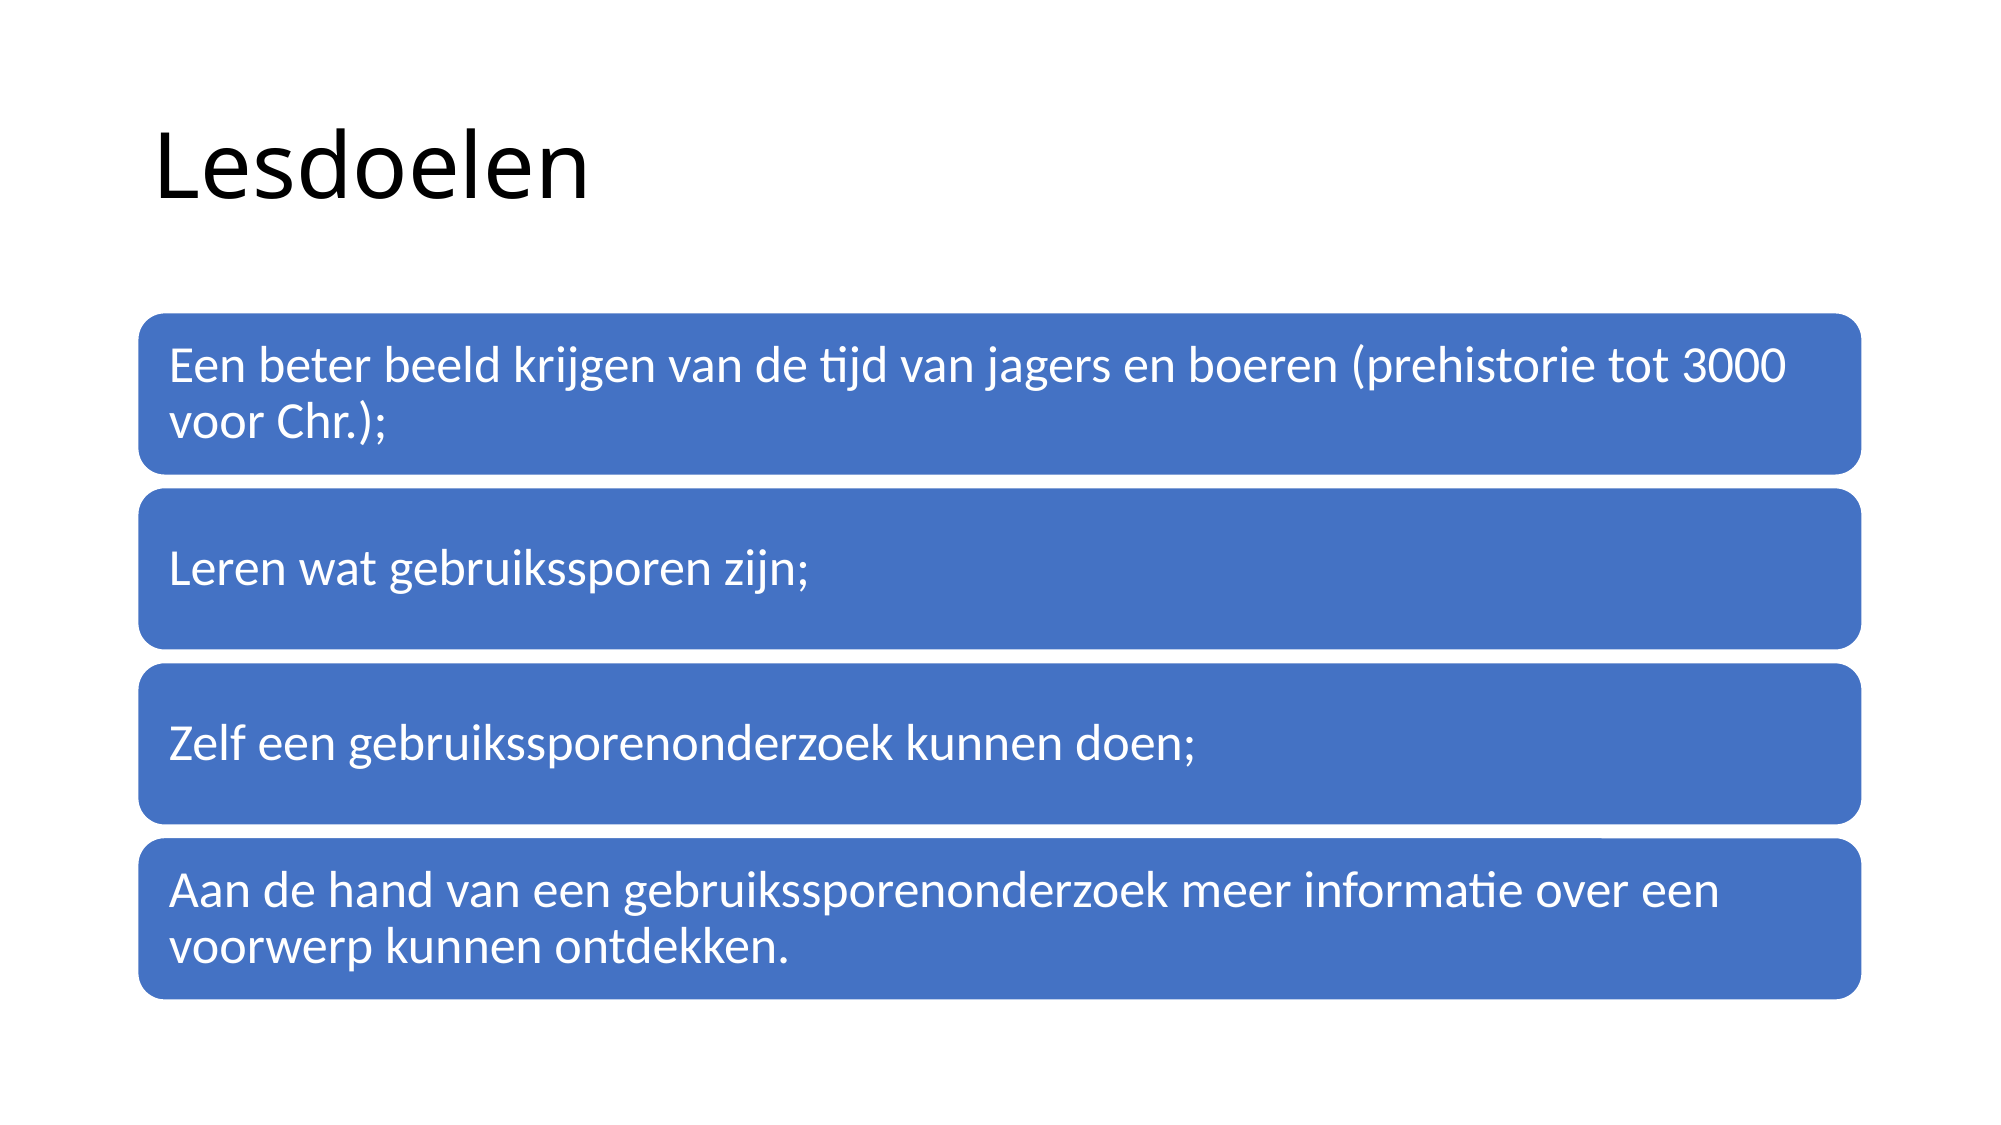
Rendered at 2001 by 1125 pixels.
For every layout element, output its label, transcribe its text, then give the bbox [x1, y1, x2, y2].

title Lesdoelen [137, 59, 1863, 278]
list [137, 299, 1863, 1014]
